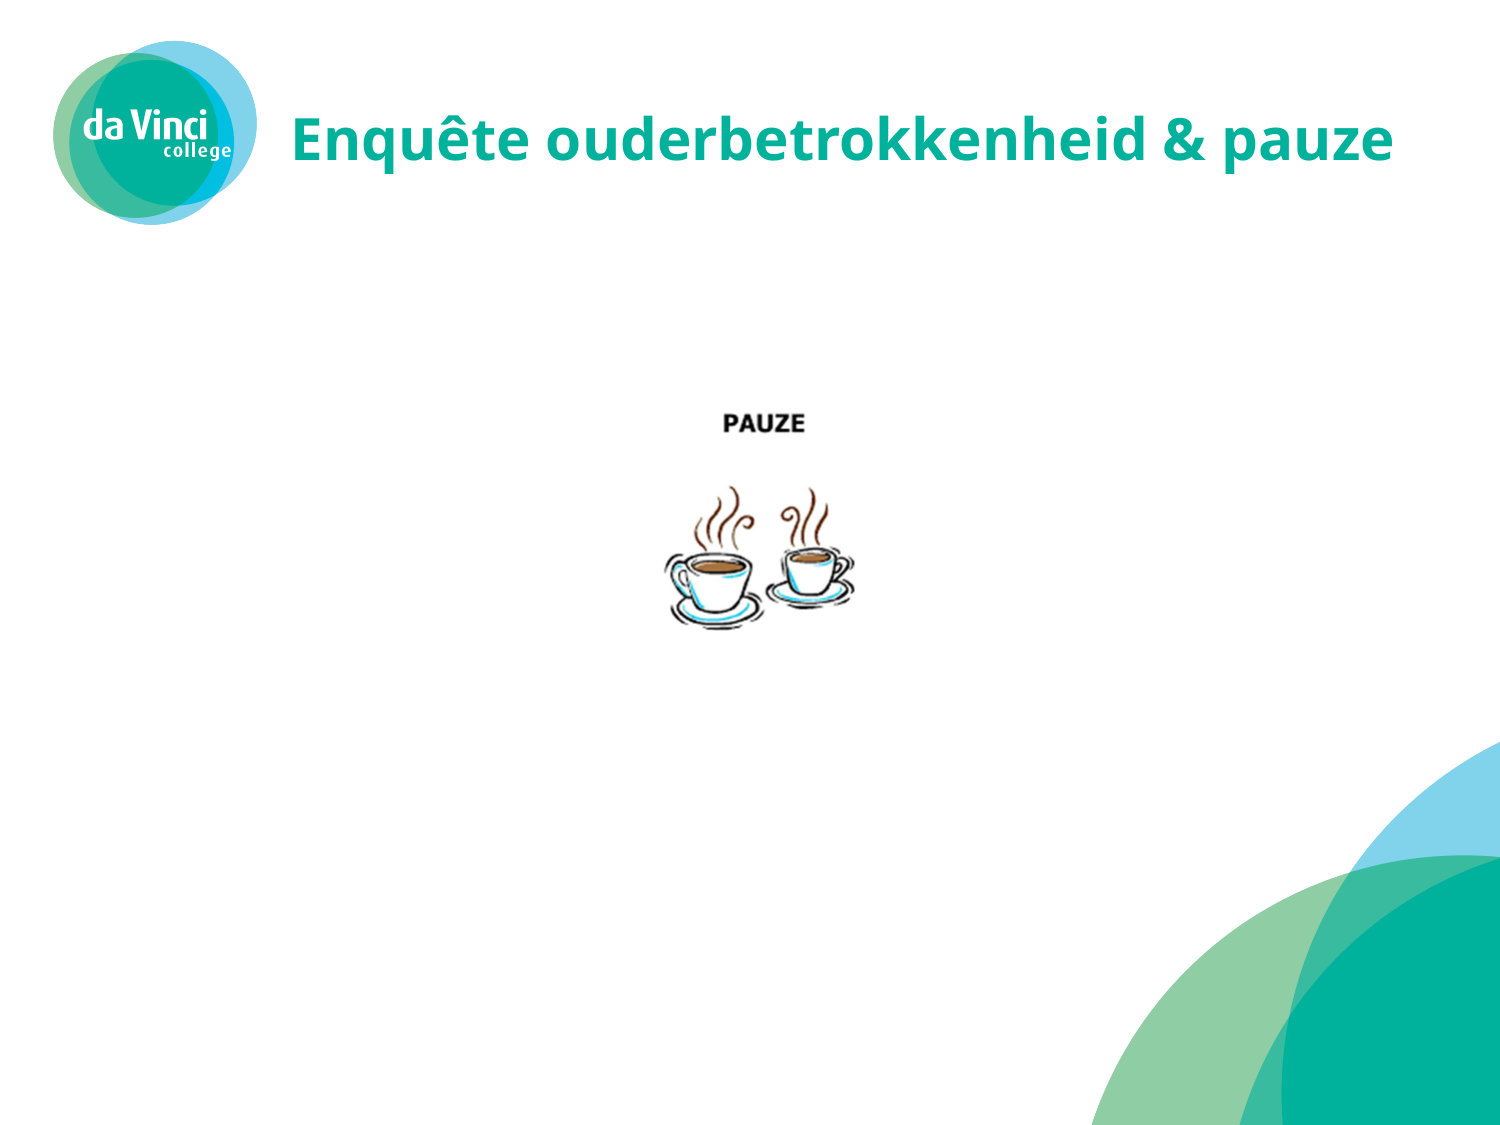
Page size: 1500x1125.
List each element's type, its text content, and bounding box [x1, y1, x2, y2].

title Enquête ouderbetrokkenheid & pauze [275, 37, 1424, 180]
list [560, 385, 967, 689]
picture [0, 0, 1500, 1125]
